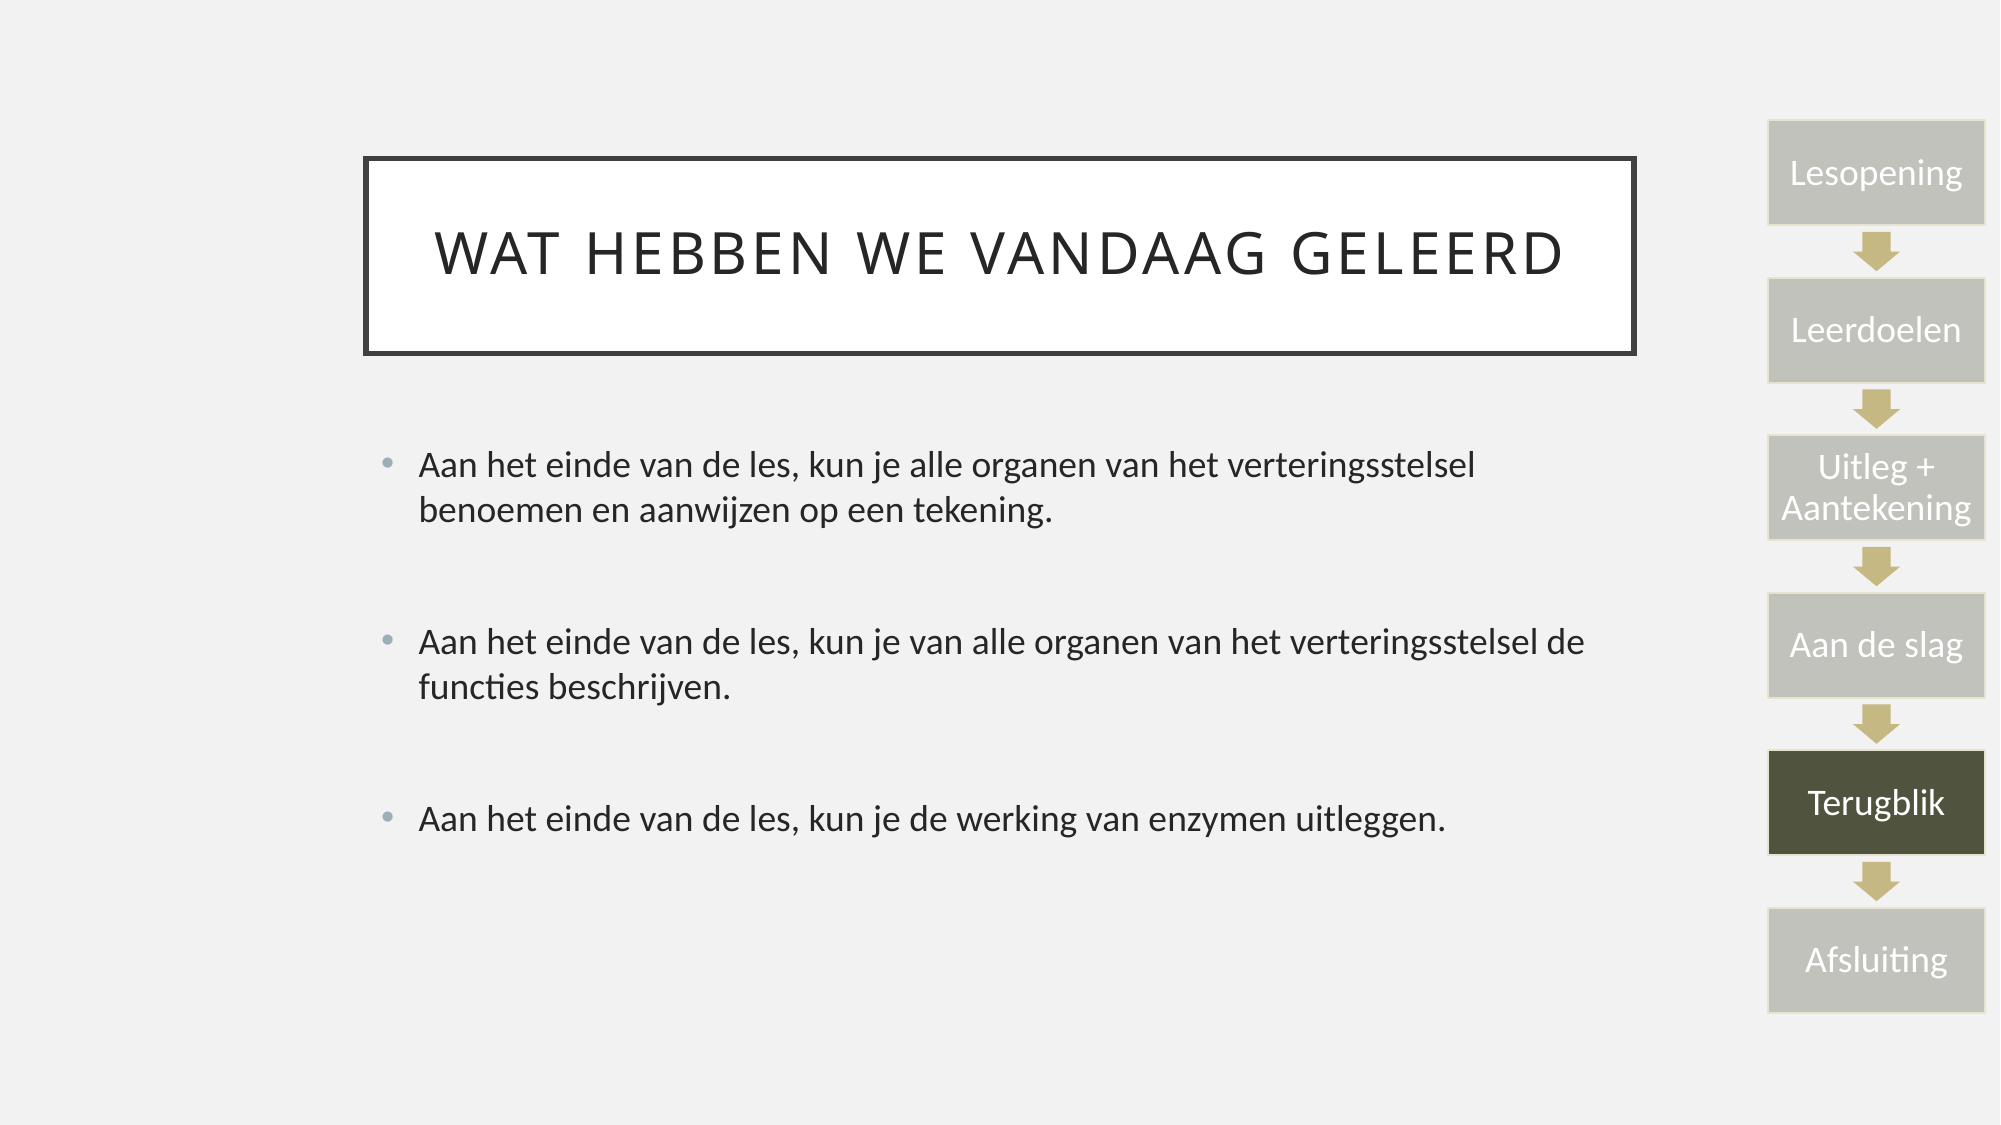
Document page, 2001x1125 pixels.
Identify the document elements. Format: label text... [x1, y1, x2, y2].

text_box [1753, 119, 2000, 1014]
list Aan het einde van de les, kun je alle organen van het verteringsstelsel benoemen en aanwijzen op een tekening. Aan het einde van de les, kun je van alle organen van het verteringsstelsel de functies beschrijven. Aan het einde van de les, kun je de werking van enzymen uitleggen. [366, 432, 1634, 1037]
title Wat hebben we vandaag geleerd [363, 156, 1637, 356]
